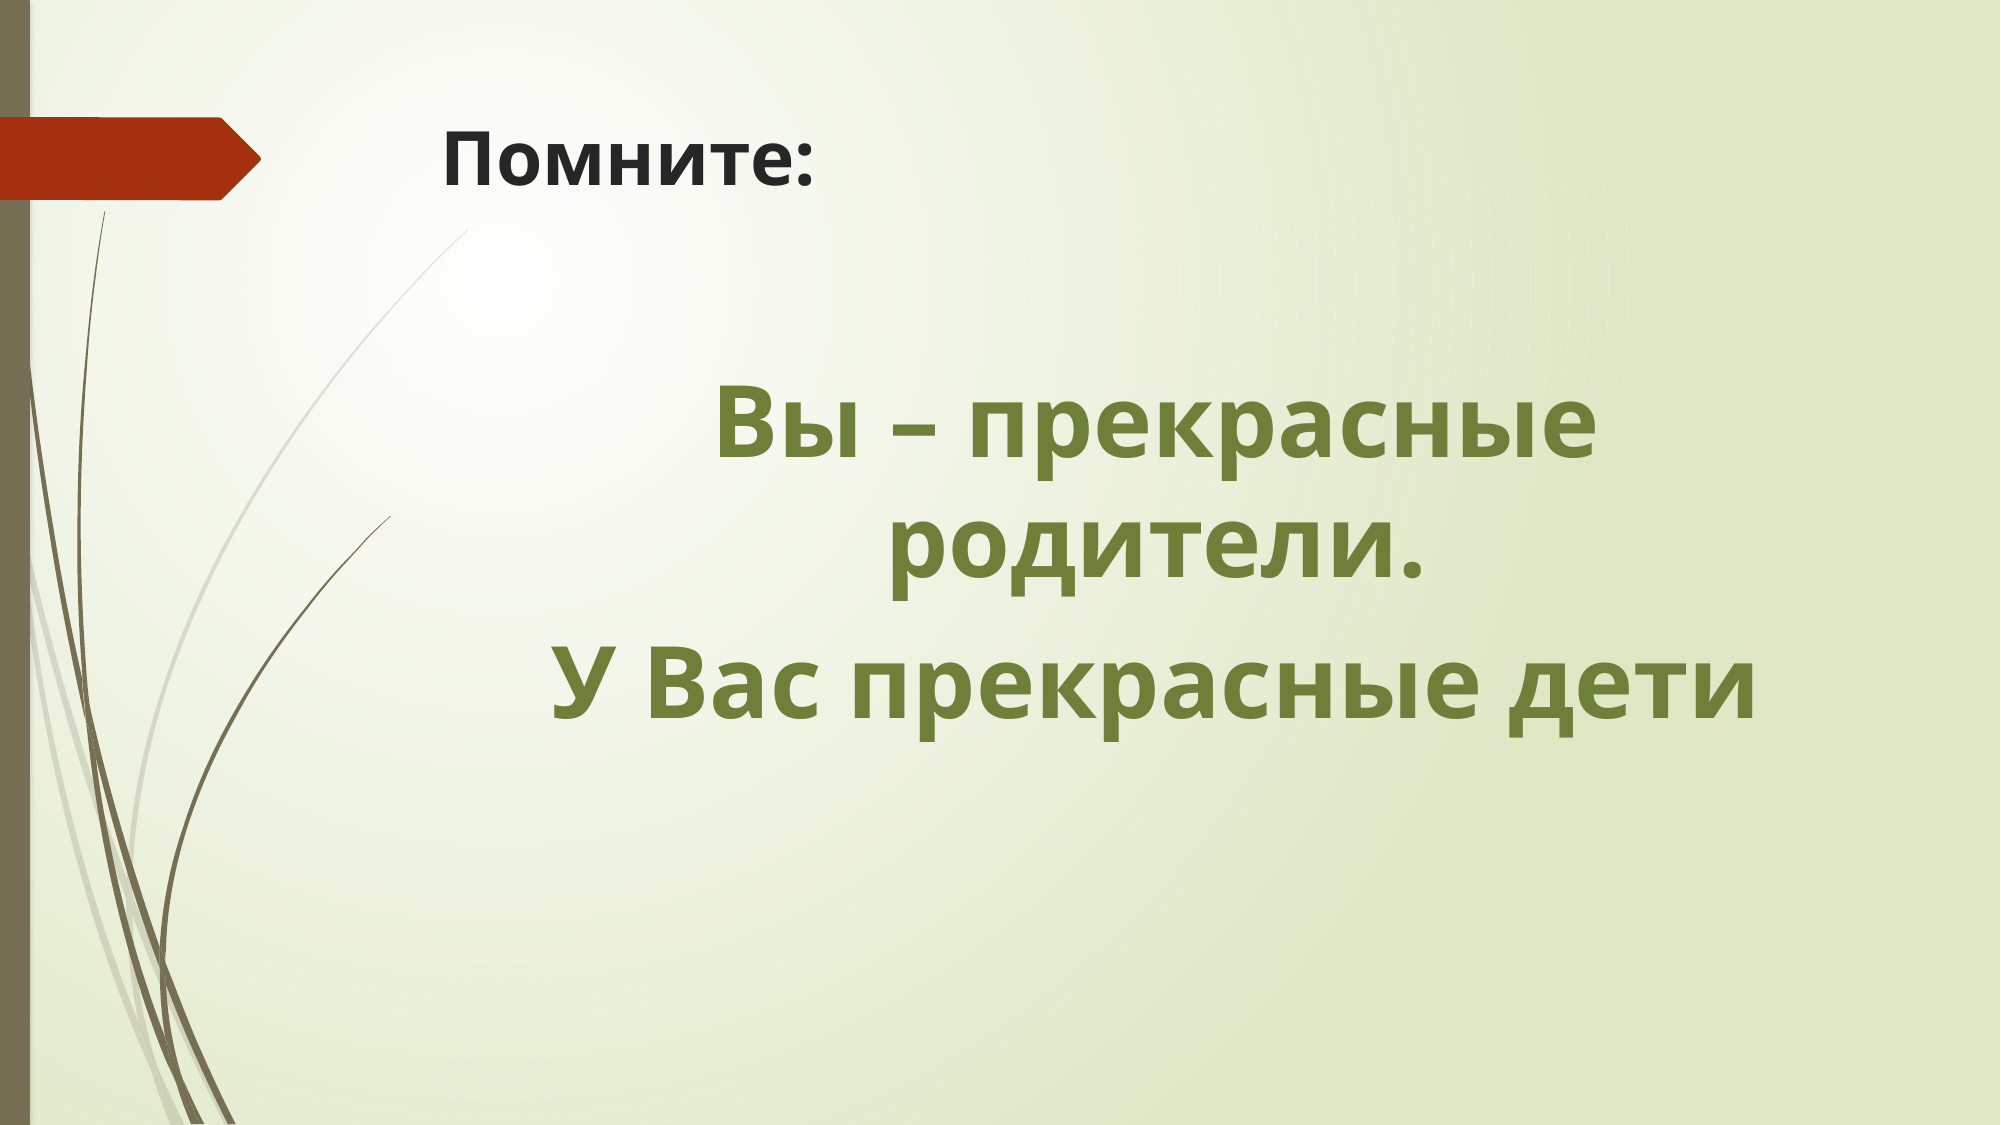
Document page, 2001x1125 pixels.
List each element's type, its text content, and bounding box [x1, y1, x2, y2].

list Вы – прекрасные родители. У Вас прекрасные дети [424, 350, 1888, 970]
title Помните: [425, 102, 1888, 313]
